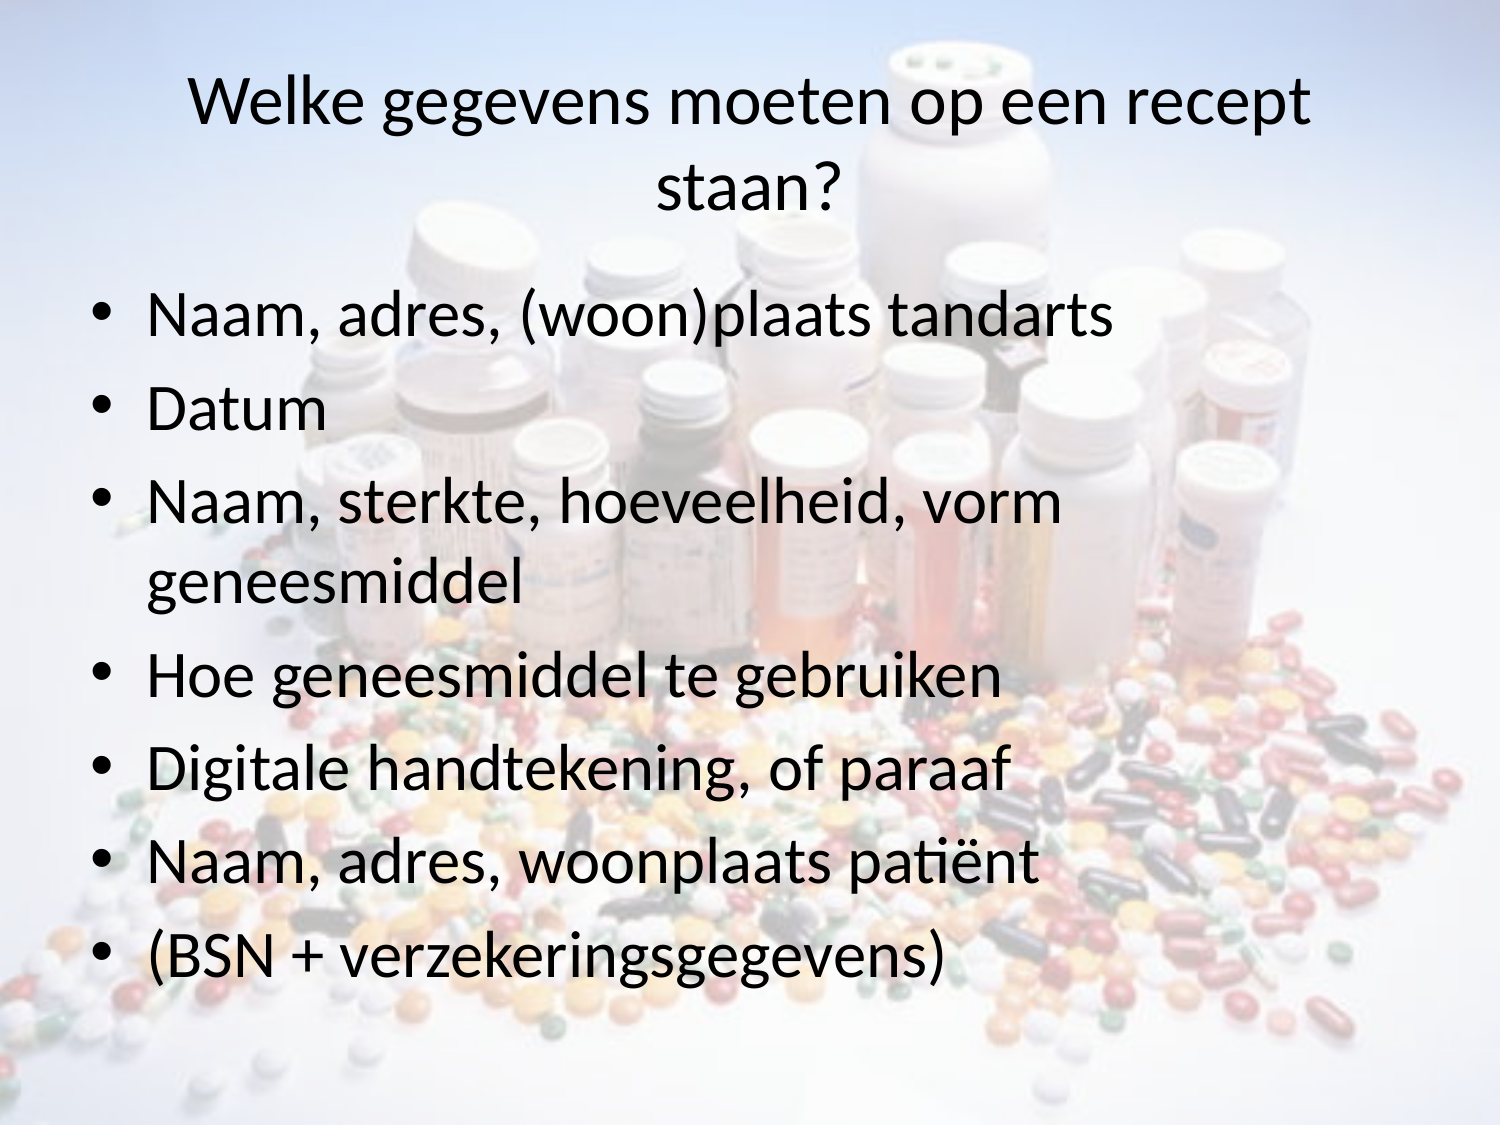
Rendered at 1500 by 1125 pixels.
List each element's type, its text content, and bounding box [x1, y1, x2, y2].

title Welke gegevens moeten op een recept staan? [75, 45, 1425, 233]
list Naam, adres, (woon)plaats tandarts Datum Naam, sterkte, hoeveelheid, vorm geneesmiddel Hoe geneesmiddel te gebruiken Digitale handtekening, of paraaf Naam, adres, woonplaats patiënt (BSN + verzekeringsgegevens) [75, 262, 1425, 1005]
